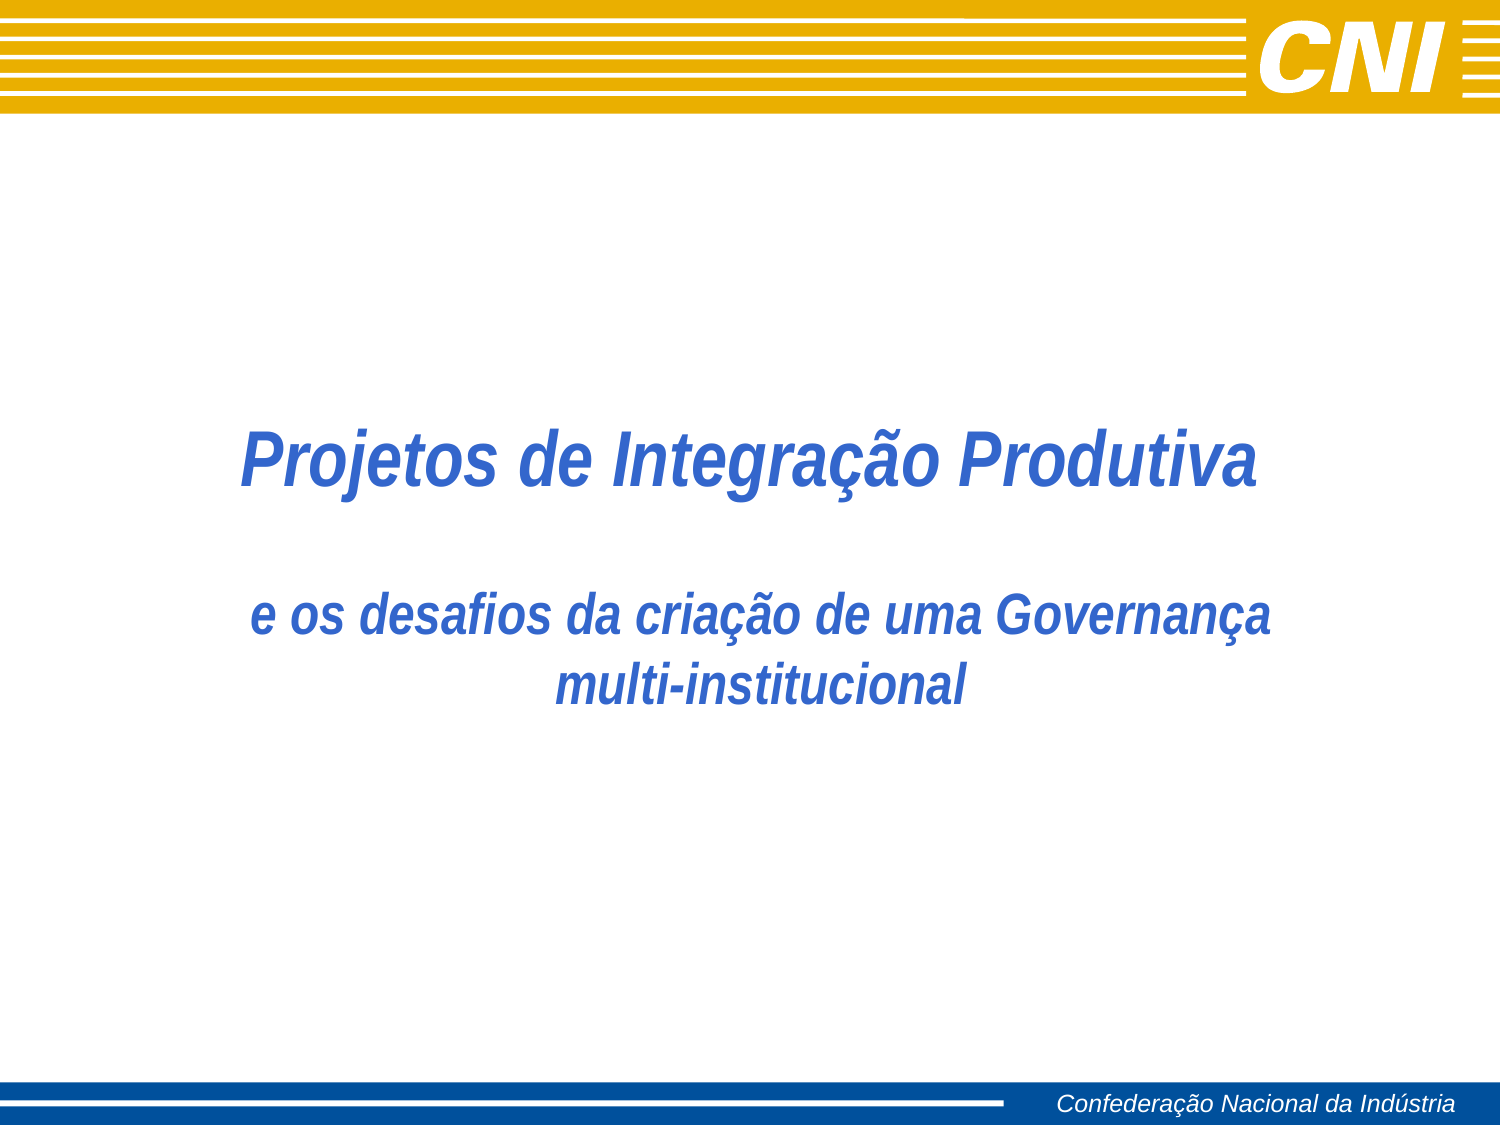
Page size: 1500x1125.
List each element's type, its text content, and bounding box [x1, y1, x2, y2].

subtitle e os desafios da criação de uma Governança multi-institucional [206, 568, 1316, 728]
title Projetos de Integração Produtiva [112, 333, 1388, 575]
